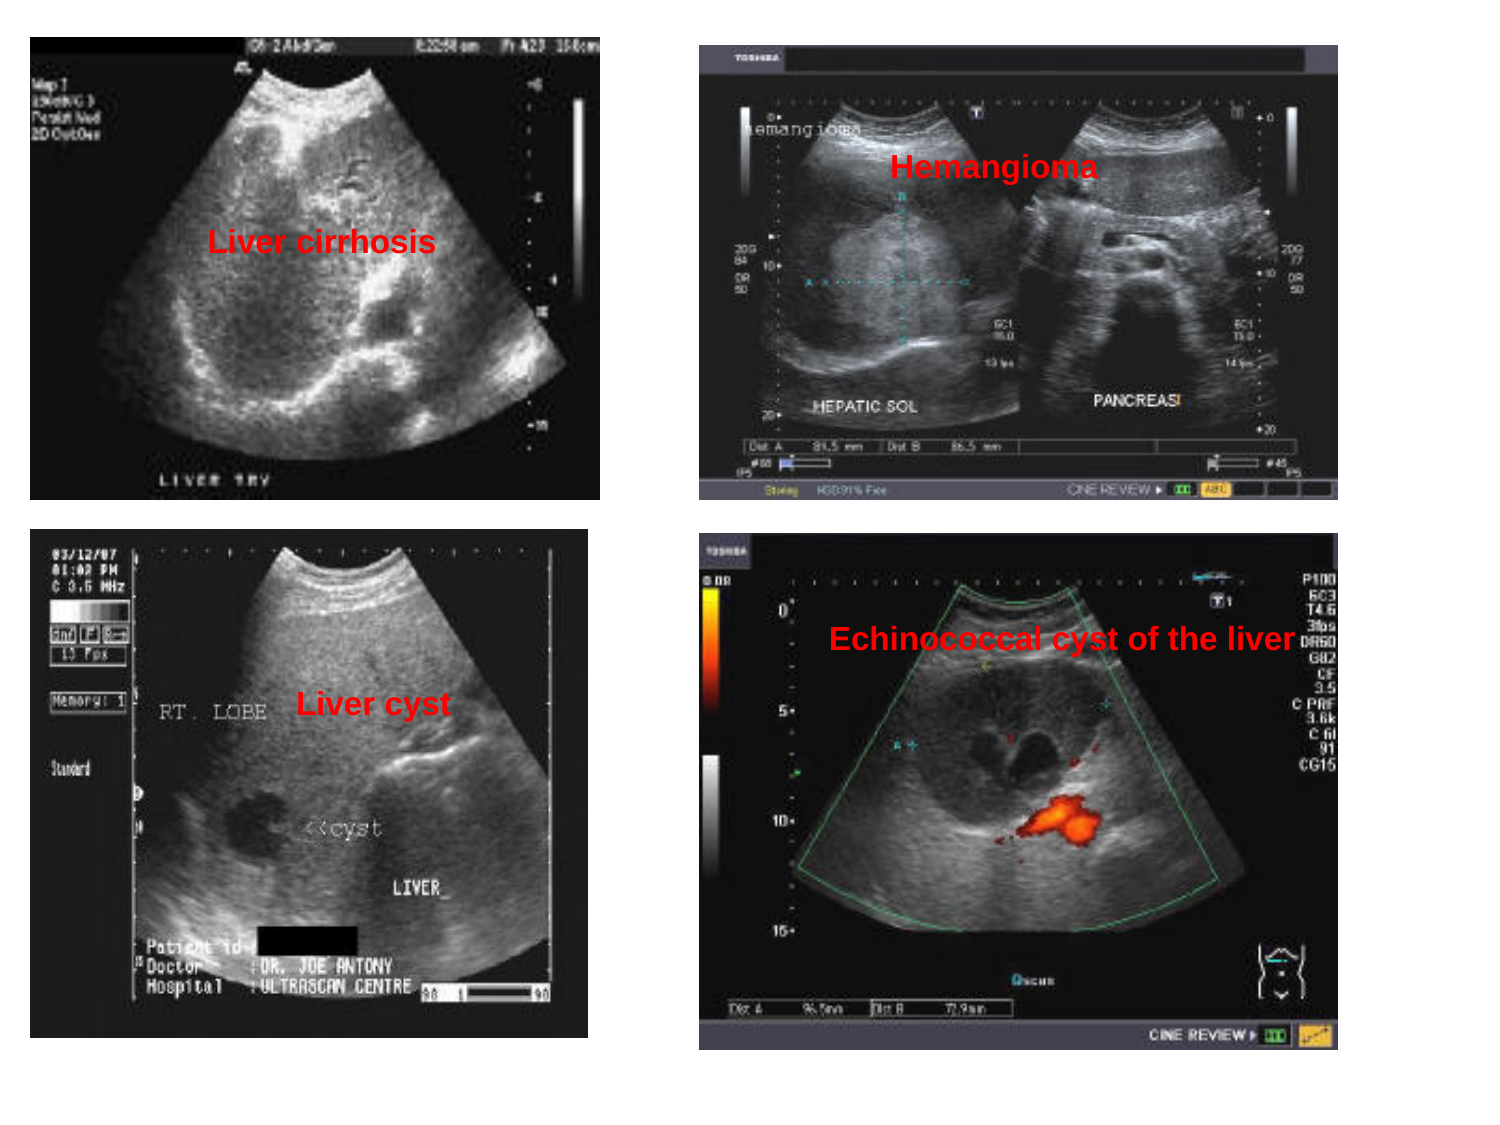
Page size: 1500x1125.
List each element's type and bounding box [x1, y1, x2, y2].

picture [699, 45, 1338, 501]
picture [29, 529, 588, 1039]
picture [699, 533, 1338, 1051]
picture [29, 37, 601, 501]
